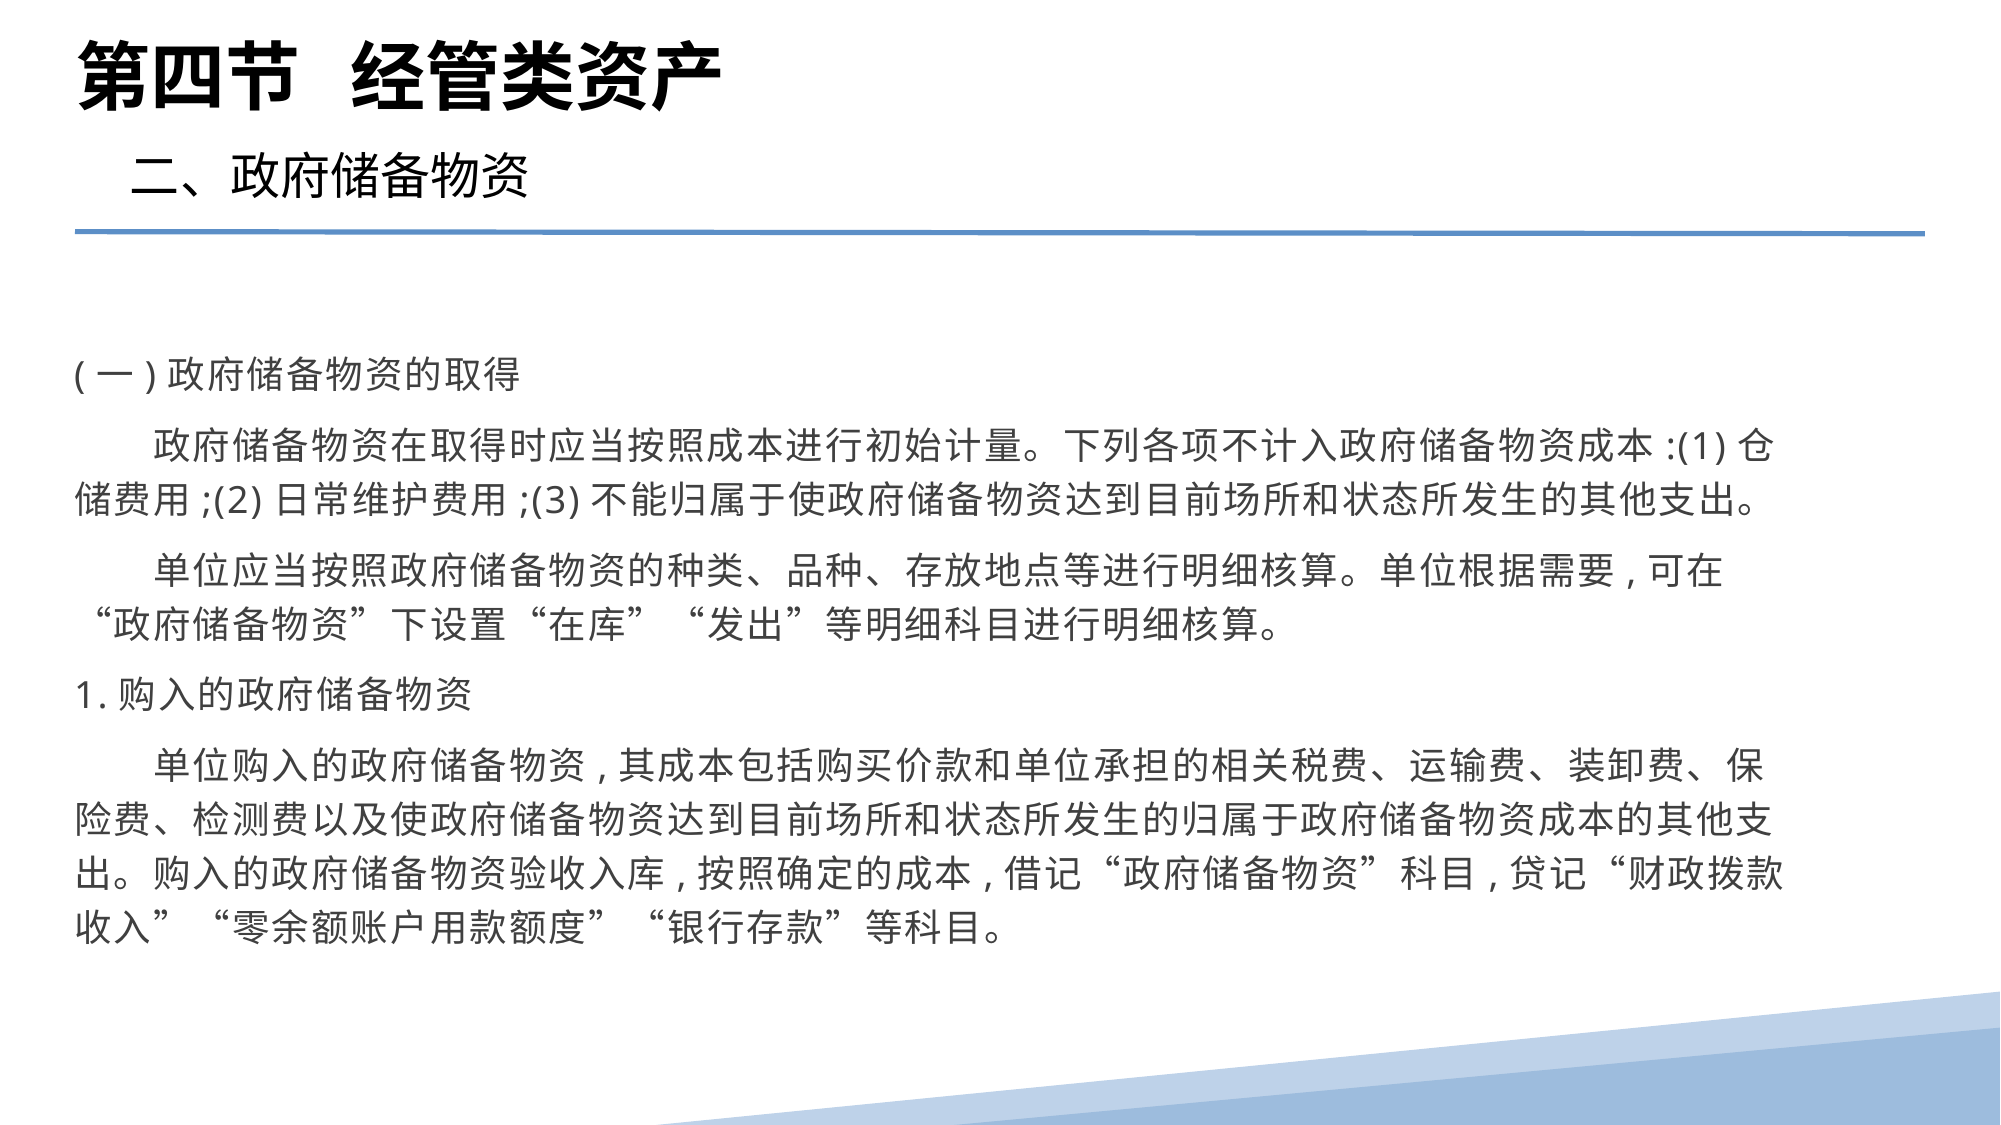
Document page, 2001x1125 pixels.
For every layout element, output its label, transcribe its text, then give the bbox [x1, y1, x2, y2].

text_box 第四节 经管类资产 [75, 24, 1925, 125]
text_box (一)政府储备物资的取得 政府储备物资在取得时应当按照成本进行初始计量。下列各项不计入政府储备物资成本:(1)仓储费用;(2)日常维护费用;(3)不能归属于使政府储备物资达到目前场所和状态所发生的其他支出。 单位应当按照政府储备物资的种类、品种、存放地点等进行明细核算。单位根据需要,可在“政府储备物资”下设置“在库”“发出”等明细科目进行明细核算。 1.购入的政府储备物资 单位购入的政府储备物资,其成本包括购买价款和单位承担的相关税费、运输费、装卸费、保险费、检测费以及使政府储备物资达到目前场所和状态所发生的归属于政府储备物资成本的其他支出。购入的政府储备物资验收入库,按照确定的成本,借记“政府储备物资”科目,贷记“财政拨款收入”“零余额账户用款额度”“银行存款”等科目。 [63, 238, 1808, 1053]
text_box 二、政府储备物资 [115, 136, 1162, 220]
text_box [656, 991, 2000, 1125]
